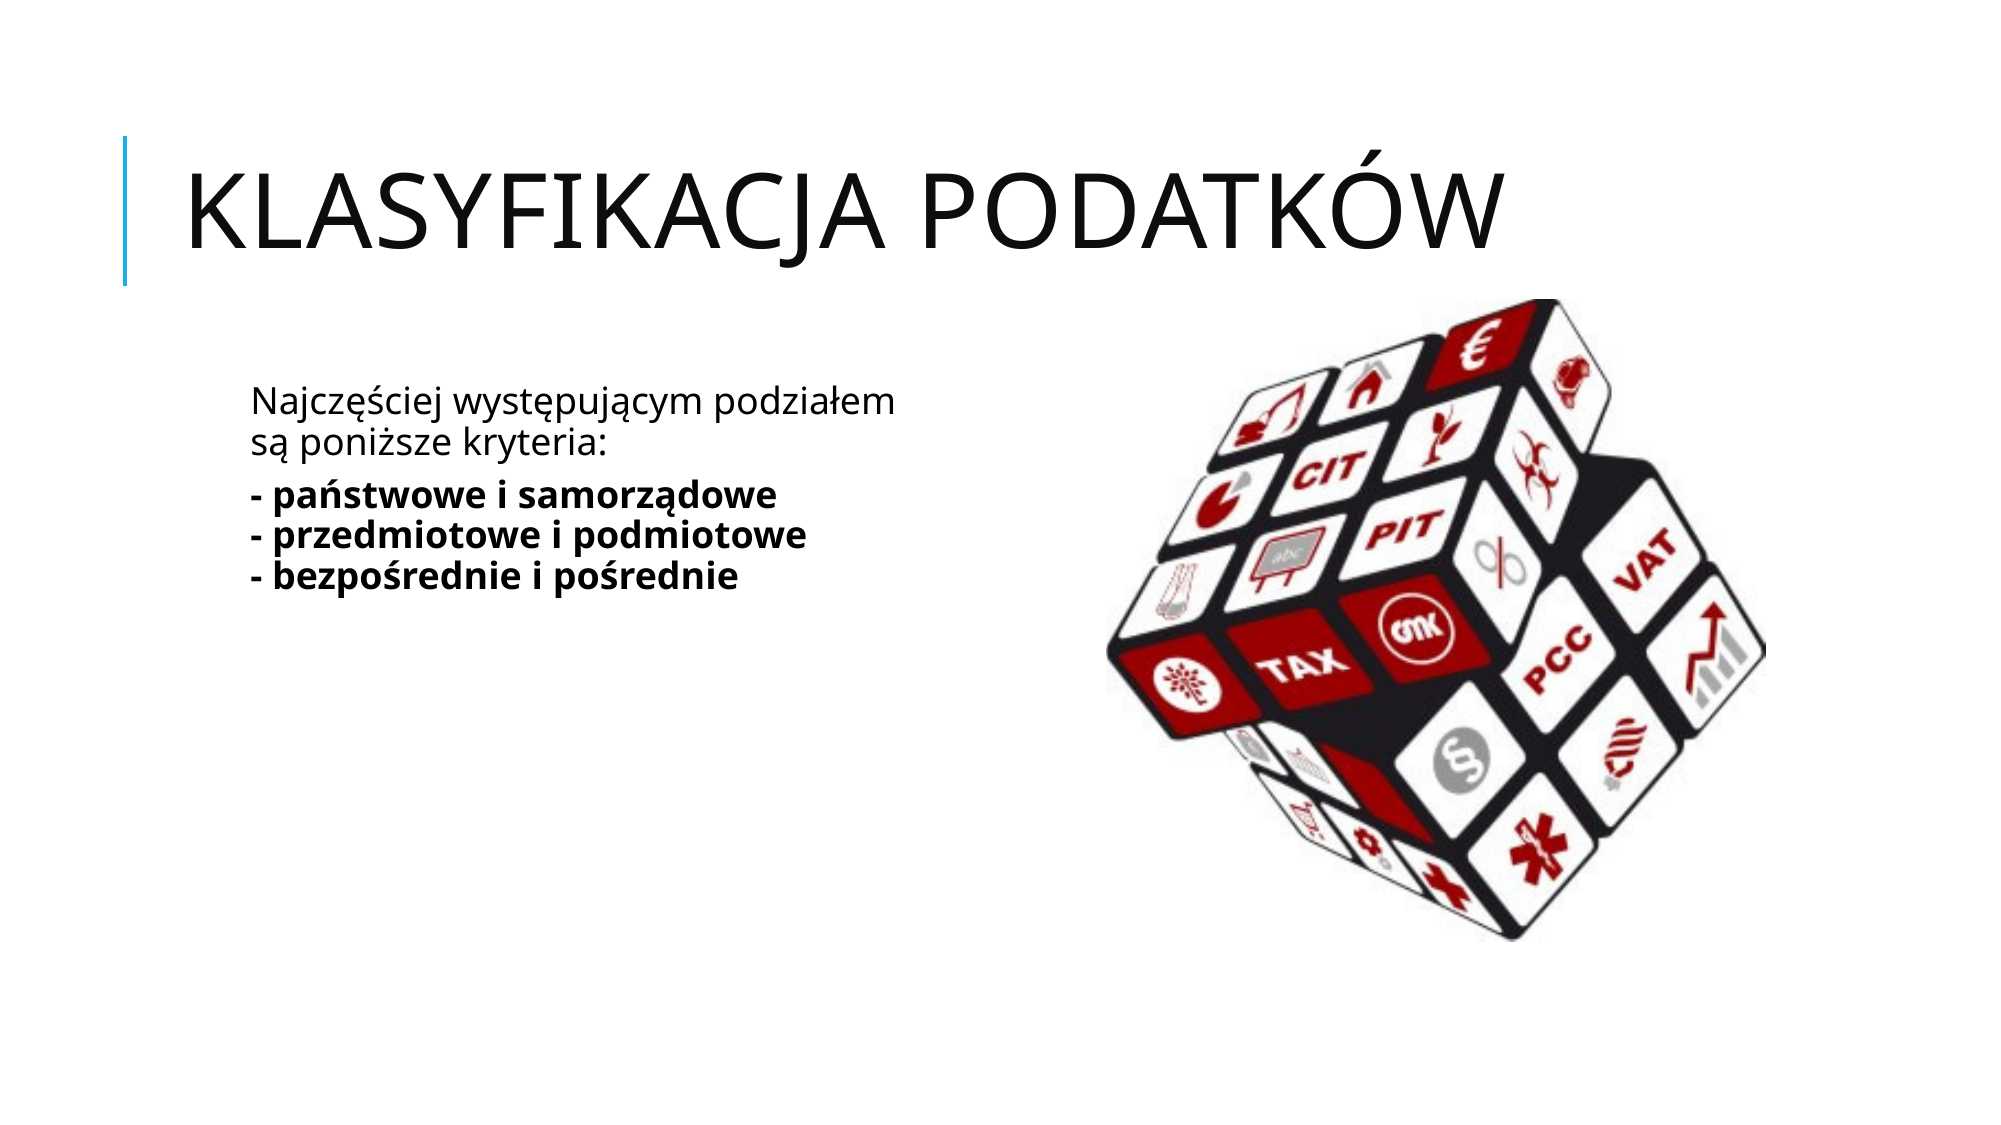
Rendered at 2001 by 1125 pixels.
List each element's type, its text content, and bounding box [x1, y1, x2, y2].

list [1106, 299, 1766, 942]
title Klasyfikacja podatków [168, 96, 1763, 342]
list Najczęściej występującym podziałem są poniższe kryteria: - państwowe i samorządowe - przedmiotowe i podmiotowe - bezpośrednie i pośrednie [168, 375, 948, 1035]
